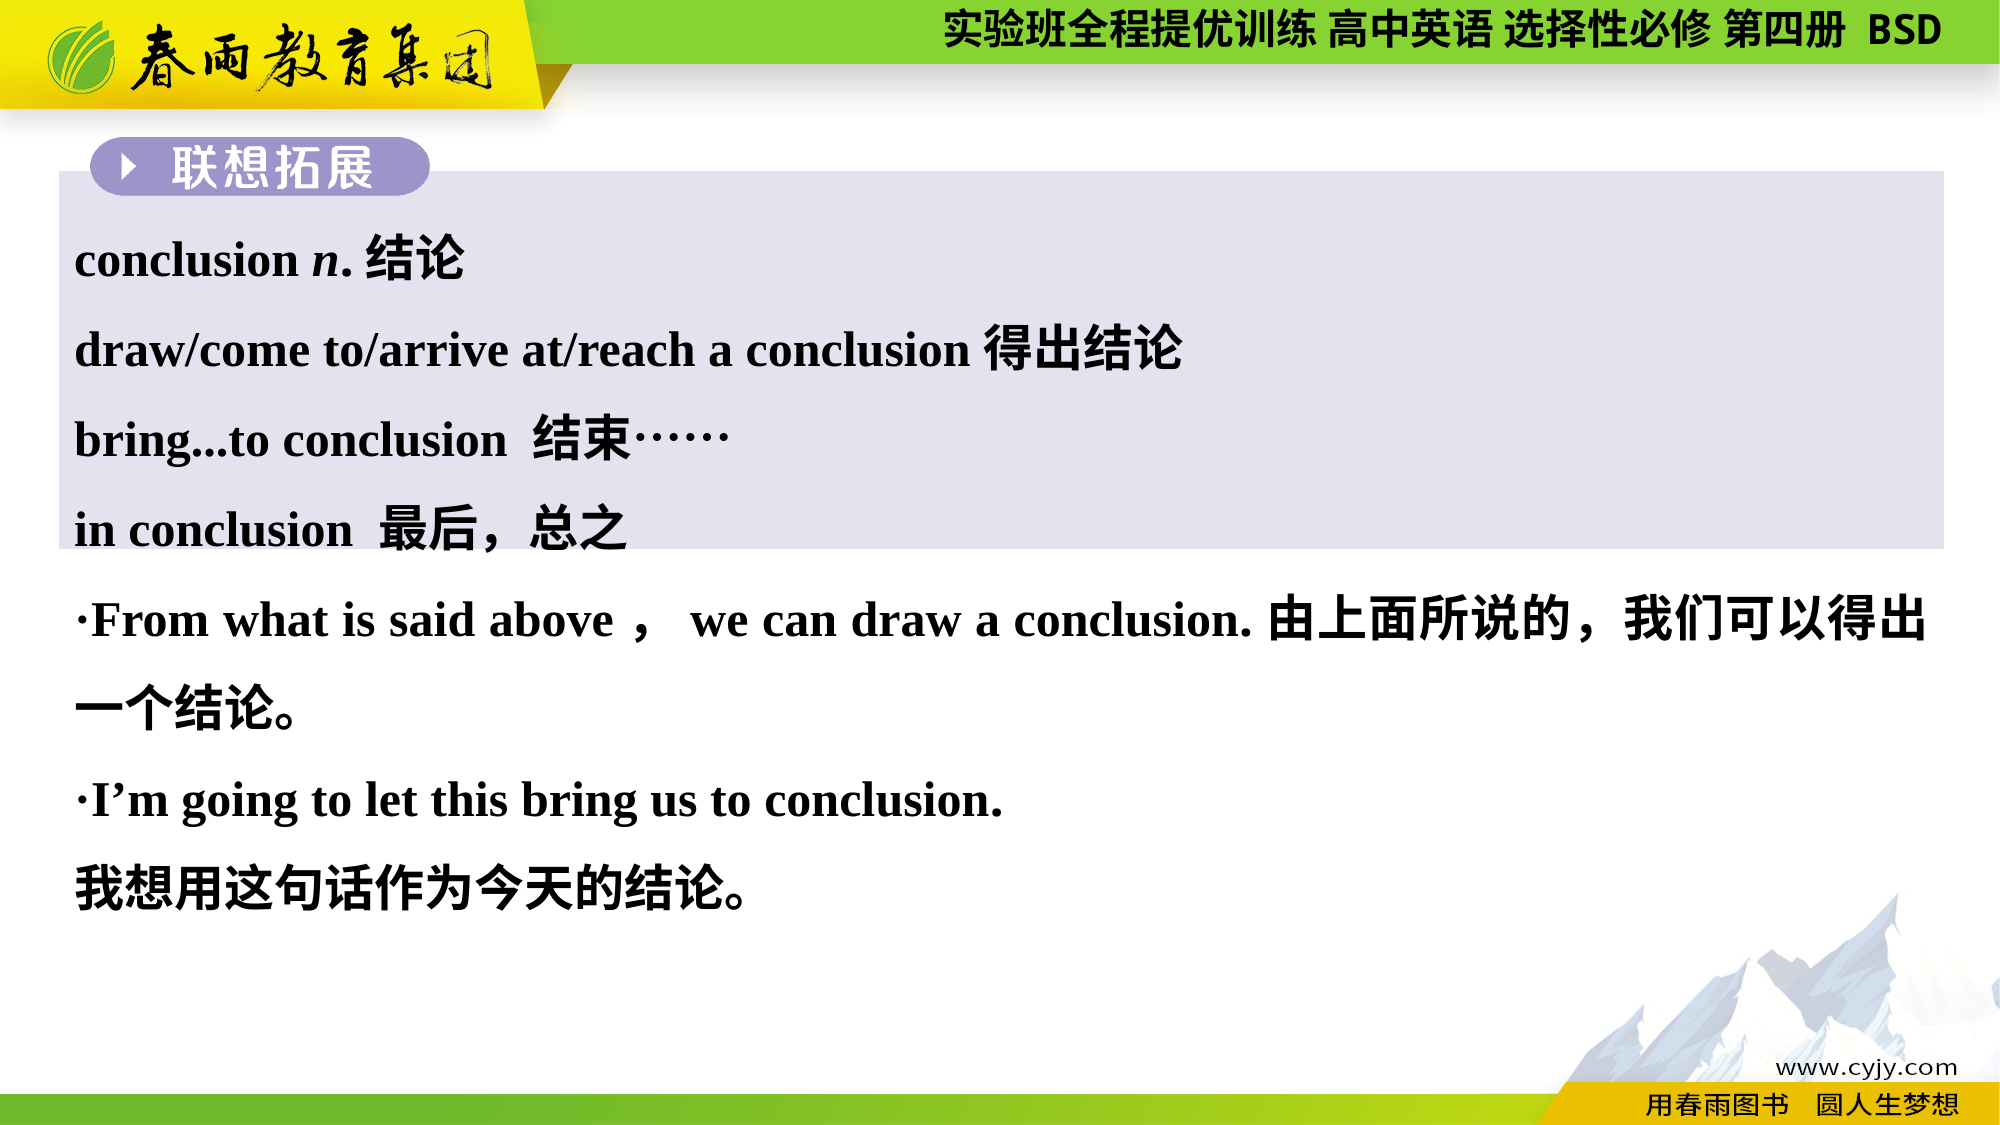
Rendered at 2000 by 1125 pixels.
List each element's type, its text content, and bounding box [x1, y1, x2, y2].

list conclusion n.结论 draw/come to/arrive at/reach a conclusion得出结论 bring...to conclusion 结束…… in conclusion 最后，总之 ·From what is said above，we can draw a conclusion.由上面所说的，我们可以得出一个结论。 ·I’m going to let this bring us to conclusion. 我想用这句话作为今天的结论。 [59, 560, 1944, 920]
picture [0, 0, 2000, 1125]
